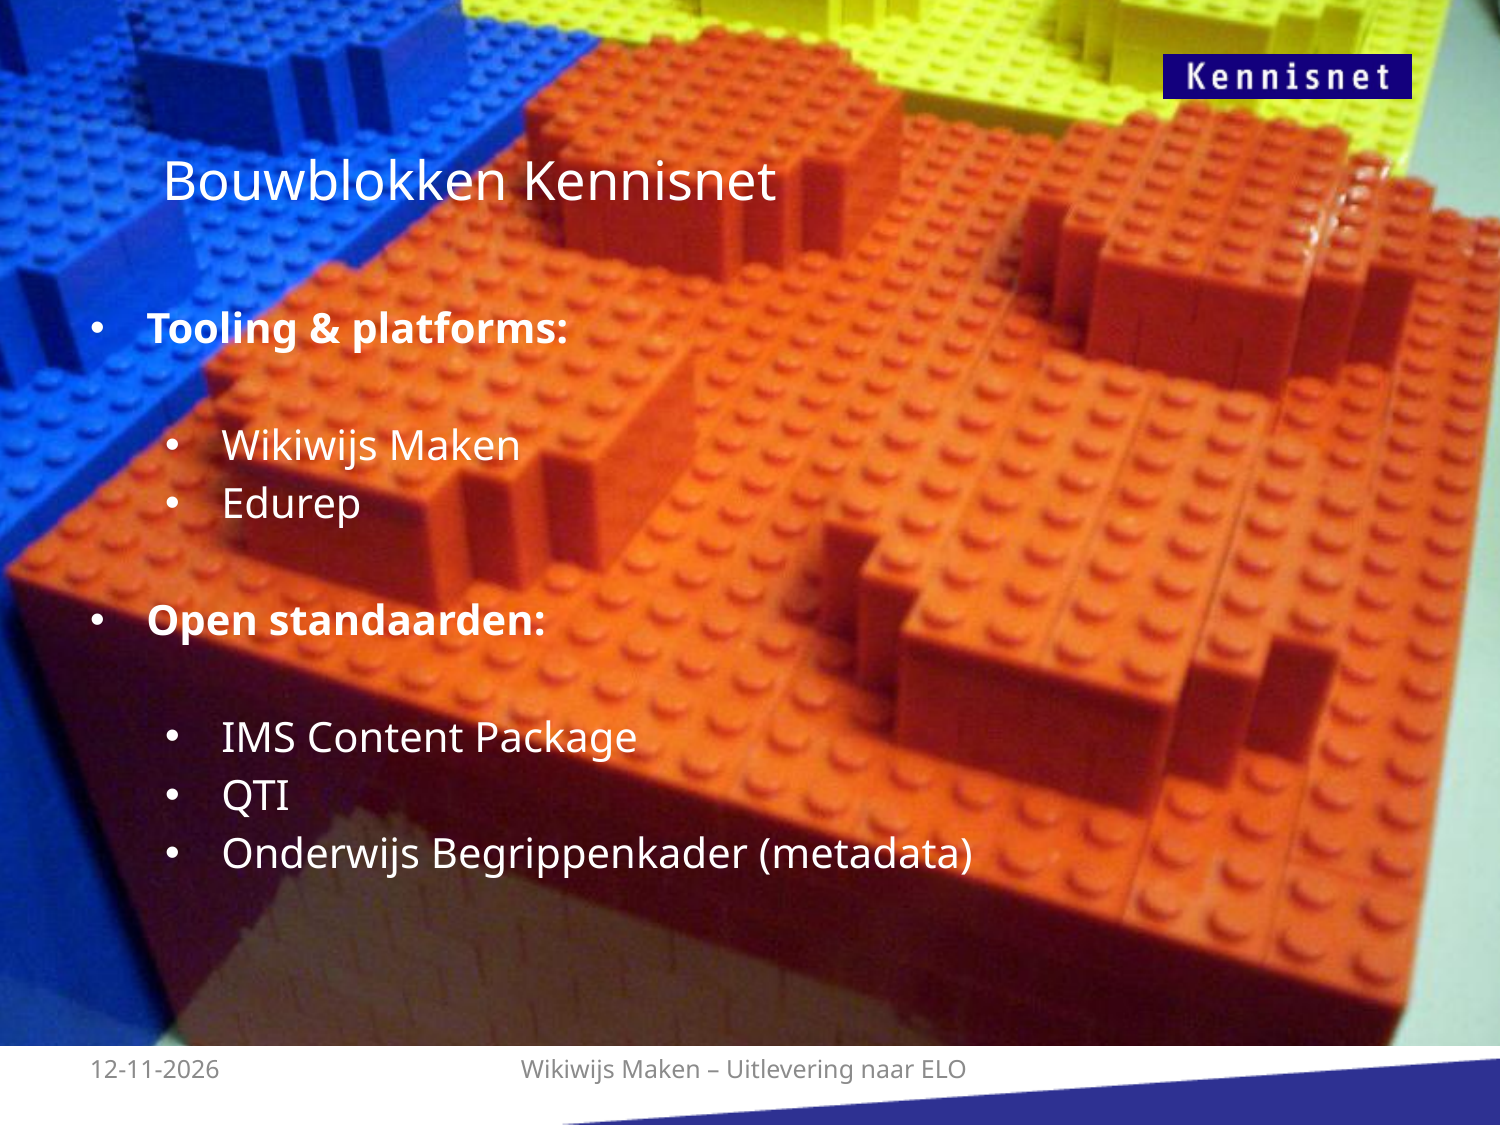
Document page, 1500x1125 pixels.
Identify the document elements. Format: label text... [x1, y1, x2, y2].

picture [0, 0, 1500, 1125]
text_box 26-5-2014 [75, 1055, 278, 1106]
text_box Wikiwijs Maken – Uitlevering naar ELO [312, 1055, 1176, 1106]
